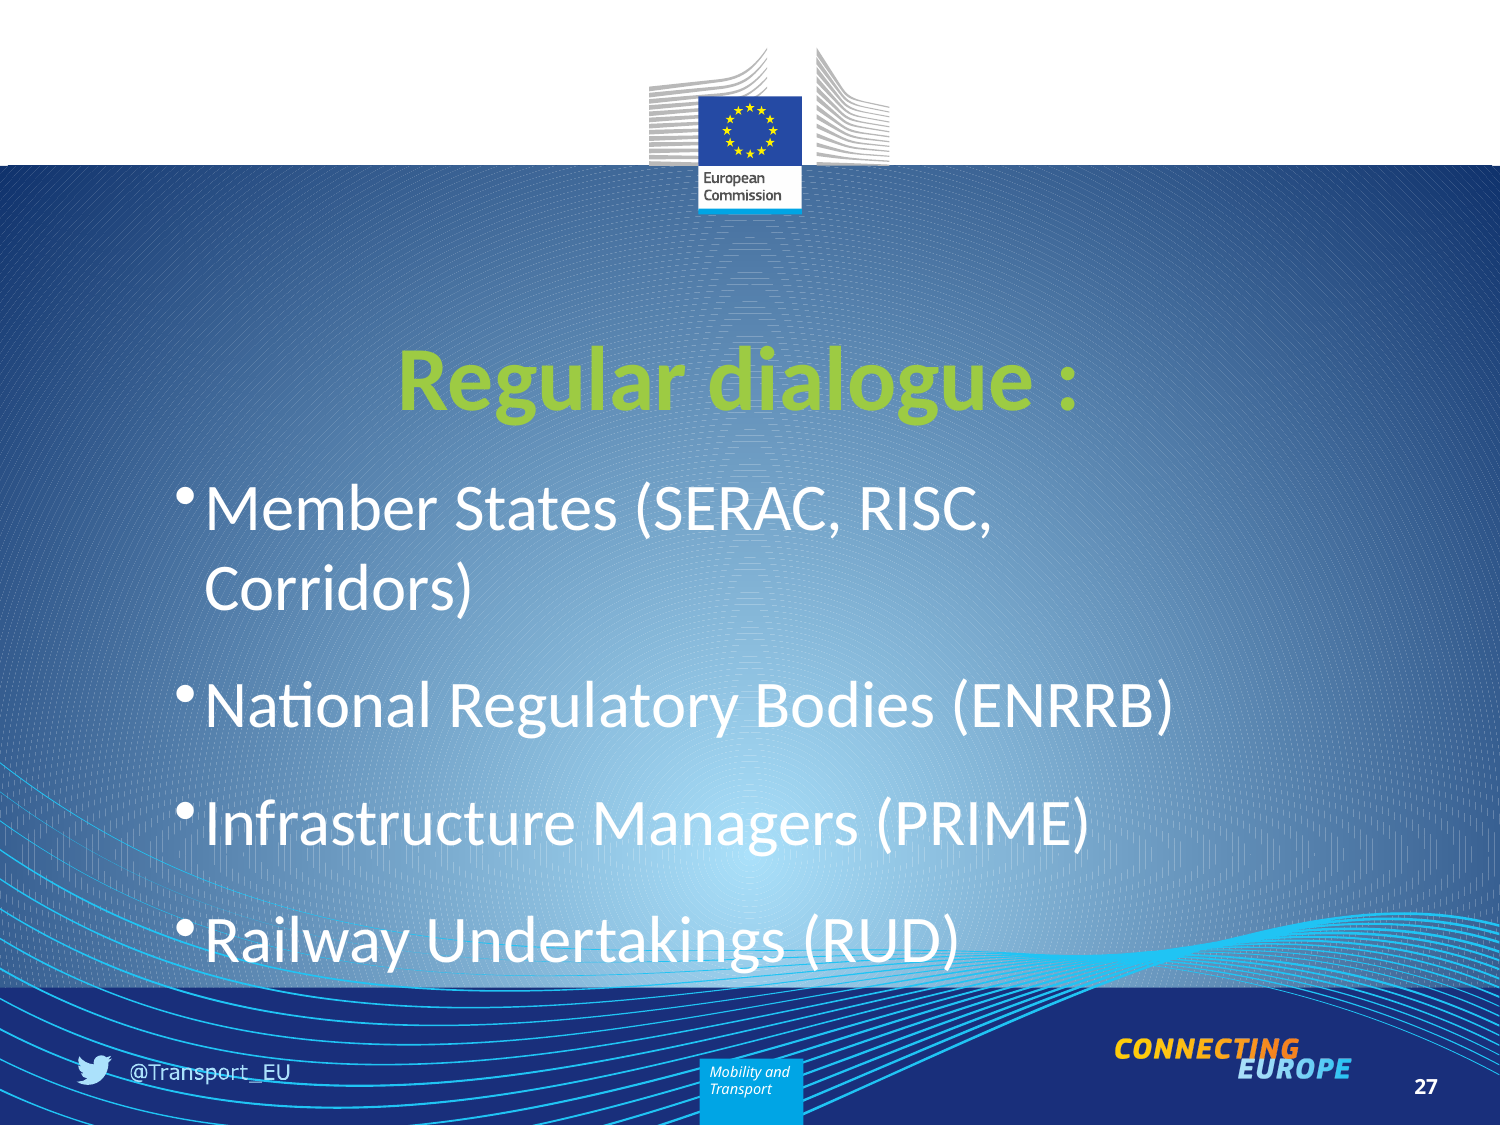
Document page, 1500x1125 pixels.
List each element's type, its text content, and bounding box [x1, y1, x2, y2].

text_box 27 [1399, 1066, 1464, 1106]
list Member States (SERAC, RISC, Corridors) National Regulatory Bodies (ENRRB) Infrastructure Managers (PRIME) Railway Undertakings (RUD) [159, 456, 1282, 988]
title Regular dialogue : [159, 311, 1341, 383]
picture [1112, 1036, 1355, 1081]
